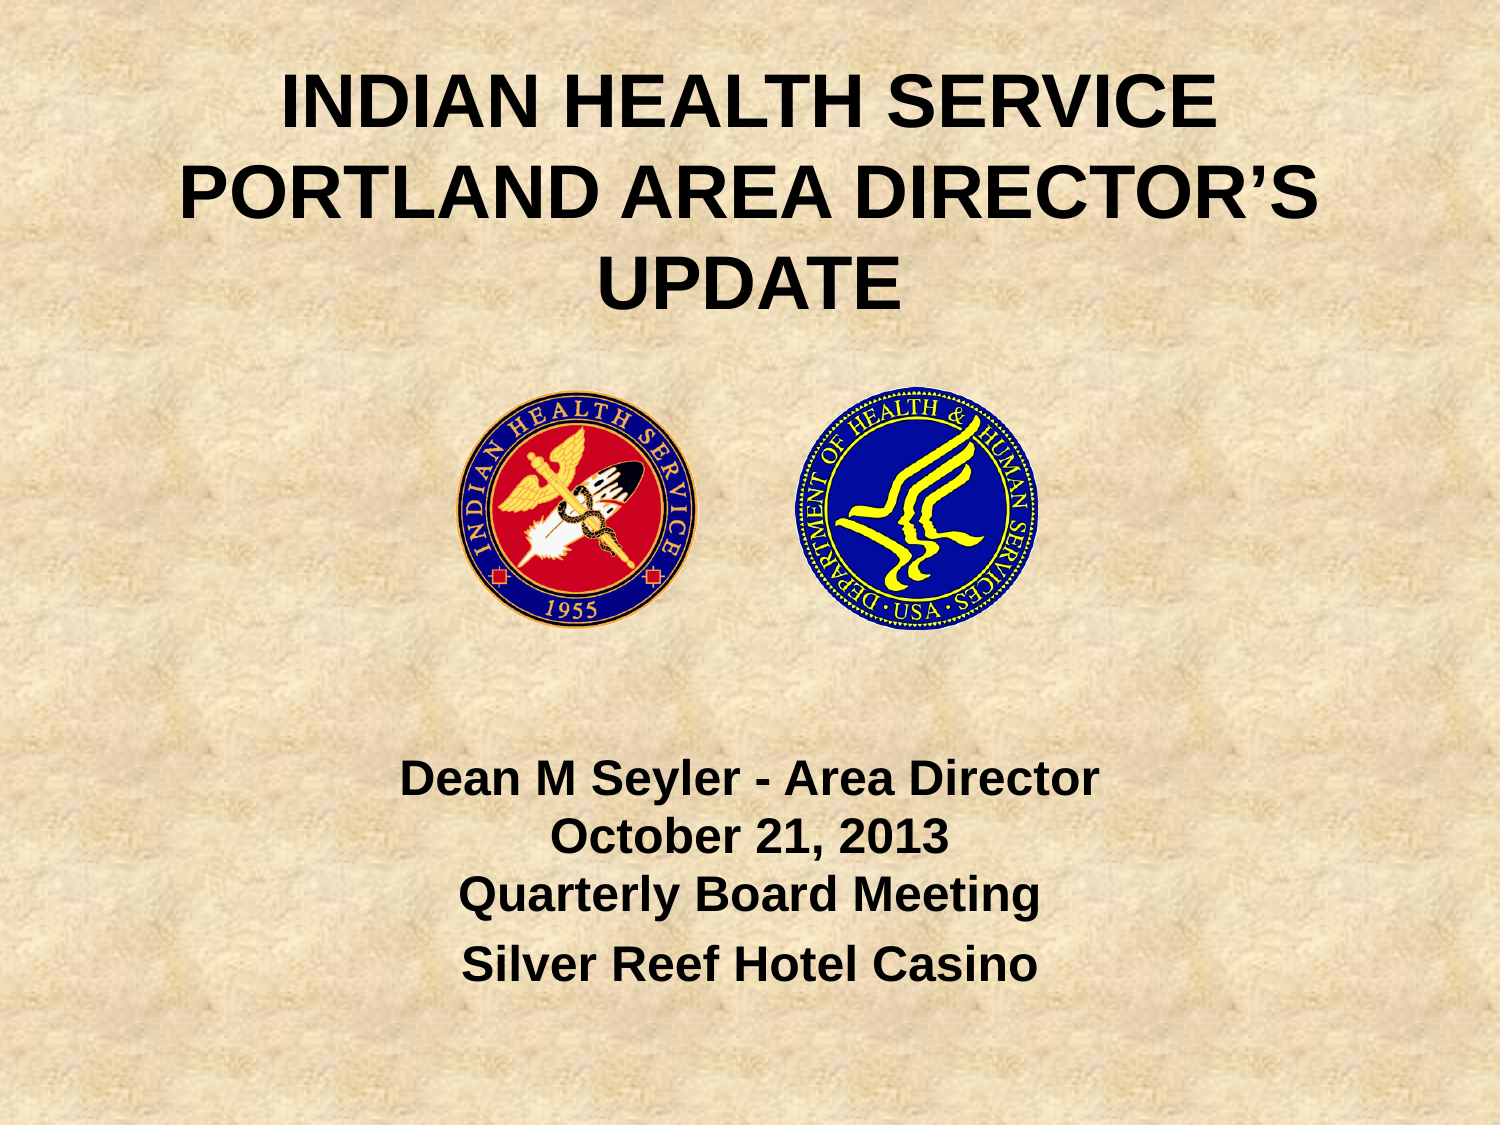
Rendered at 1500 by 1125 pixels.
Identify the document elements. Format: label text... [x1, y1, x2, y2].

title Indian Health Service Portland Area Director’s Update [75, 50, 1425, 325]
subtitle Dean M Seyler - Area Director October 21, 2013 Quarterly Board Meeting Silver Reef Hotel Casino [112, 750, 1388, 1063]
picture [0, 1, 1500, 1125]
